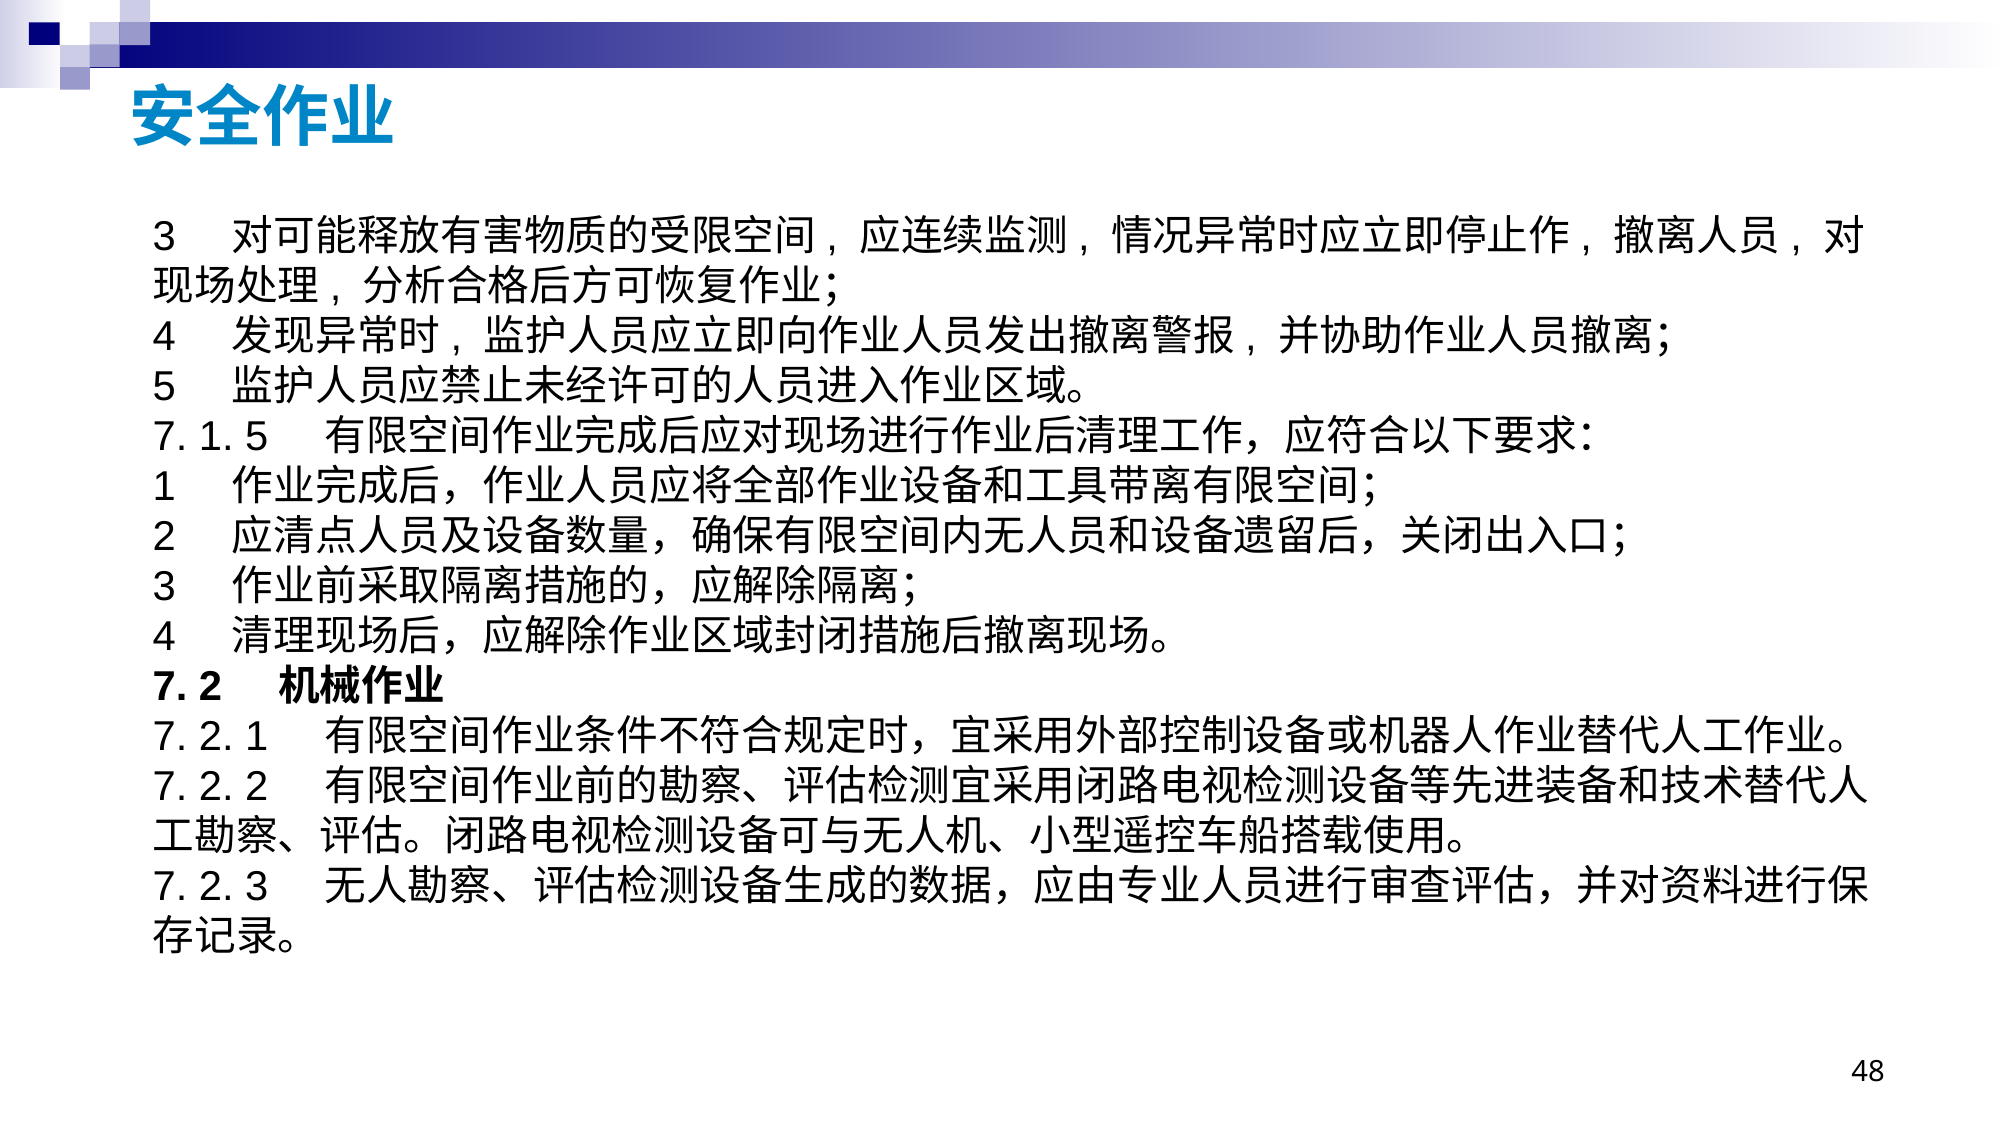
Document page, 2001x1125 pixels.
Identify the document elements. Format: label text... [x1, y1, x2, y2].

text_box 3 对可能释放有害物质的受限空间, 应连续监测, 情况异常时应立即停止作, 撤离人员, 对现场处理, 分析合格后方可恢复作业； 4 发现异常时, 监护人员应立即向作业人员发出撤离警报, 并协助作业人员撤离； 5 监护人员应禁止未经许可的人员进入作业区域。 7. 1. 5 有限空间作业完成后应对现场进行作业后清理工作，应符合以下要求： 1 作业完成后，作业人员应将全部作业设备和工具带离有限空间； 2 应清点人员及设备数量，确保有限空间内无人员和设备遗留后，关闭出入口； 3 作业前采取隔离措施的，应解除隔离； 4 清理现场后，应解除作业区域封闭措施后撤离现场。 7. 2 机械作业 7. 2. 1 有限空间作业条件不符合规定时，宜采用外部控制设备或机器人作业替代人工作业。 7. 2. 2 有限空间作业前的勘察、评估检测宜采用闭路电视检测设备等先进装备和技术替代人工勘察、评估。闭路电视检测设备可与无人机、小型遥控车船搭载使用。 7. 2. 3 无人勘察、评估检测设备生成的数据，应由专业人员进行审查评估，并对资料进行保存记录。 [137, 201, 1922, 967]
slide_number 48 [1433, 1025, 1900, 1100]
title 安全作业 [113, 66, 516, 162]
